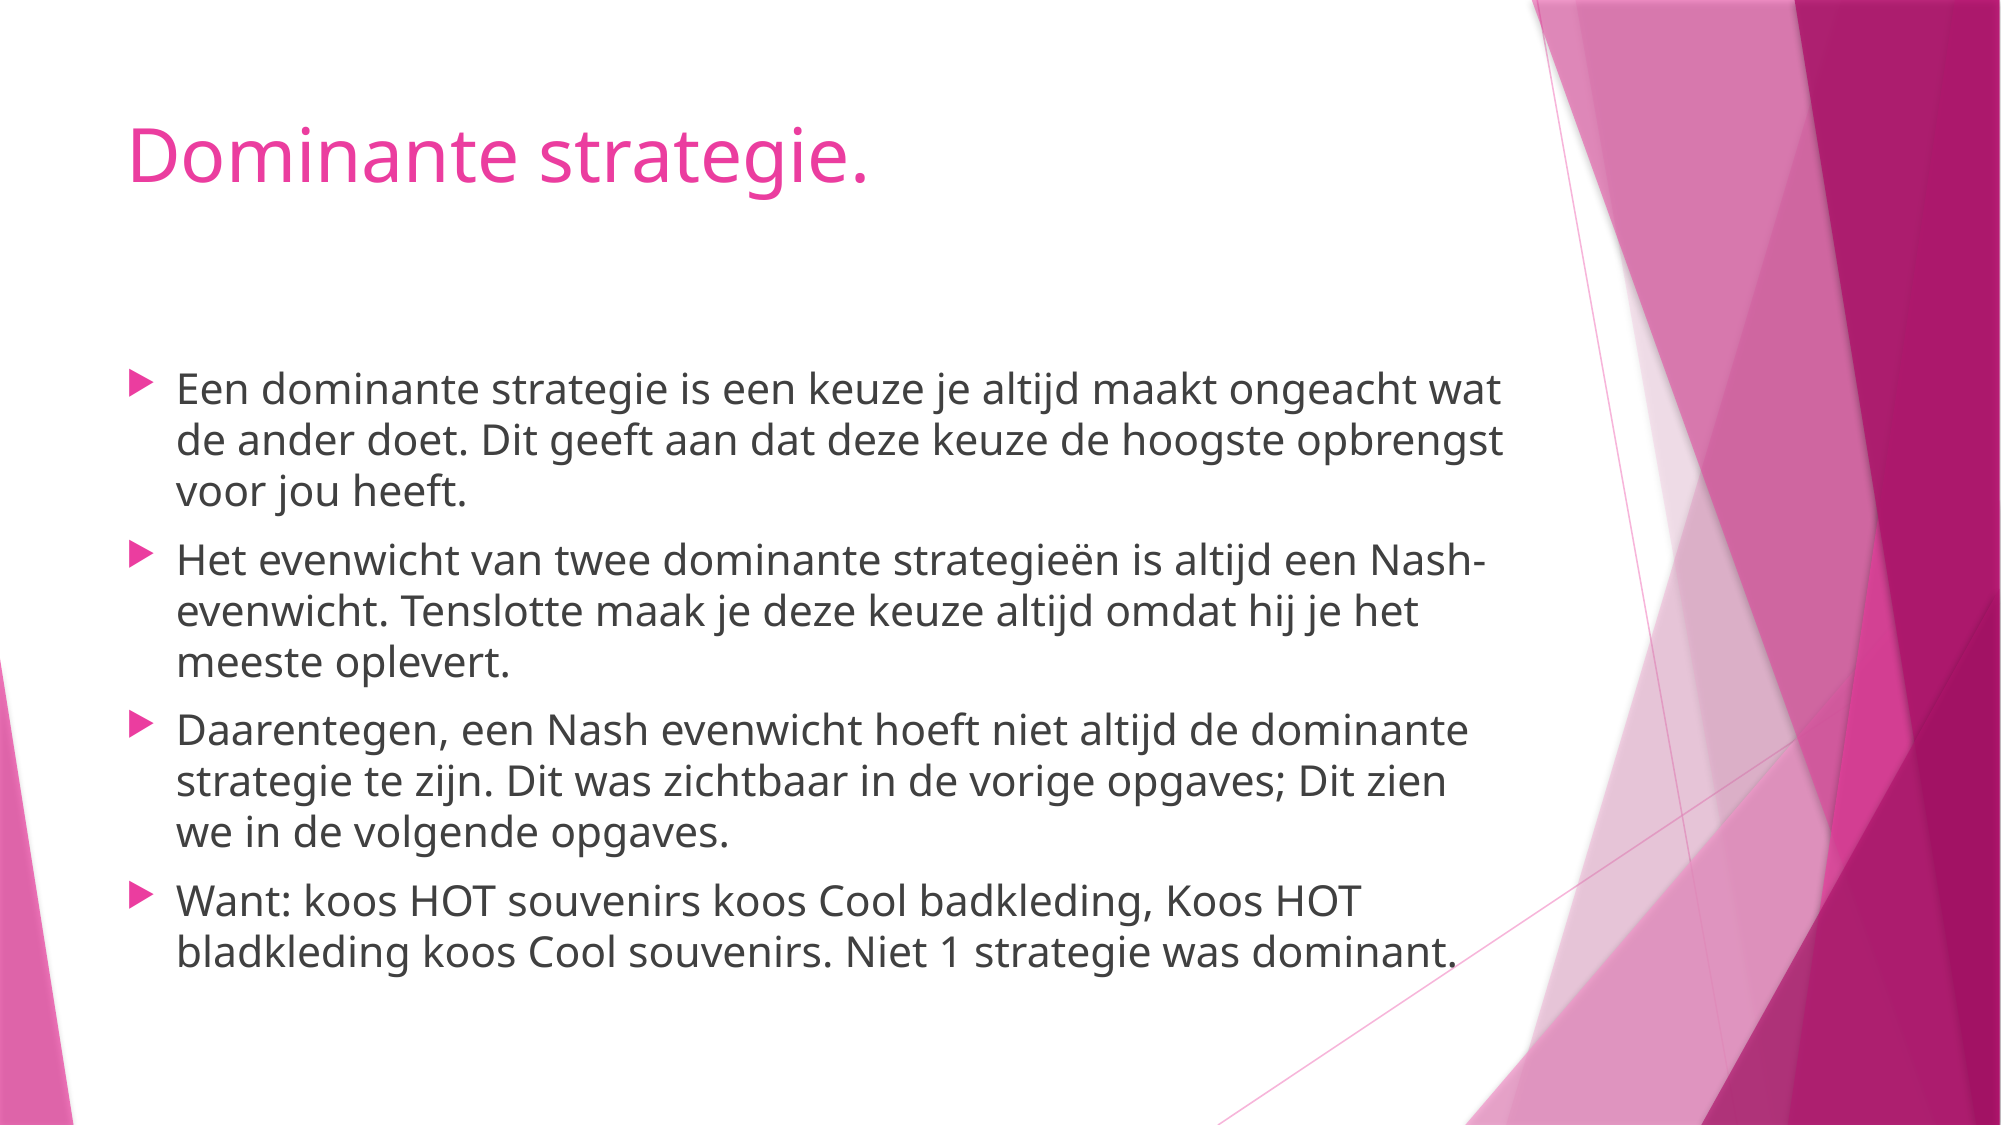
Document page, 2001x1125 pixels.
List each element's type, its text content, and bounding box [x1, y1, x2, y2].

title Dominante strategie. [111, 99, 1522, 317]
list Een dominante strategie is een keuze je altijd maakt ongeacht wat de ander doet. Dit geeft aan dat deze keuze de hoogste opbrengst voor jou heeft. Het evenwicht van twee dominante strategieën is altijd een Nash-evenwicht. Tenslotte maak je deze keuze altijd omdat hij je het meeste oplevert. Daarentegen, een Nash evenwicht hoeft niet altijd de dominante strategie te zijn. Dit was zichtbaar in de vorige opgaves; Dit zien we in de volgende opgaves. Want: koos HOT souvenirs koos Cool badkleding, Koos HOT bladkleding koos Cool souvenirs. Niet 1 strategie was dominant. [111, 354, 1522, 992]
